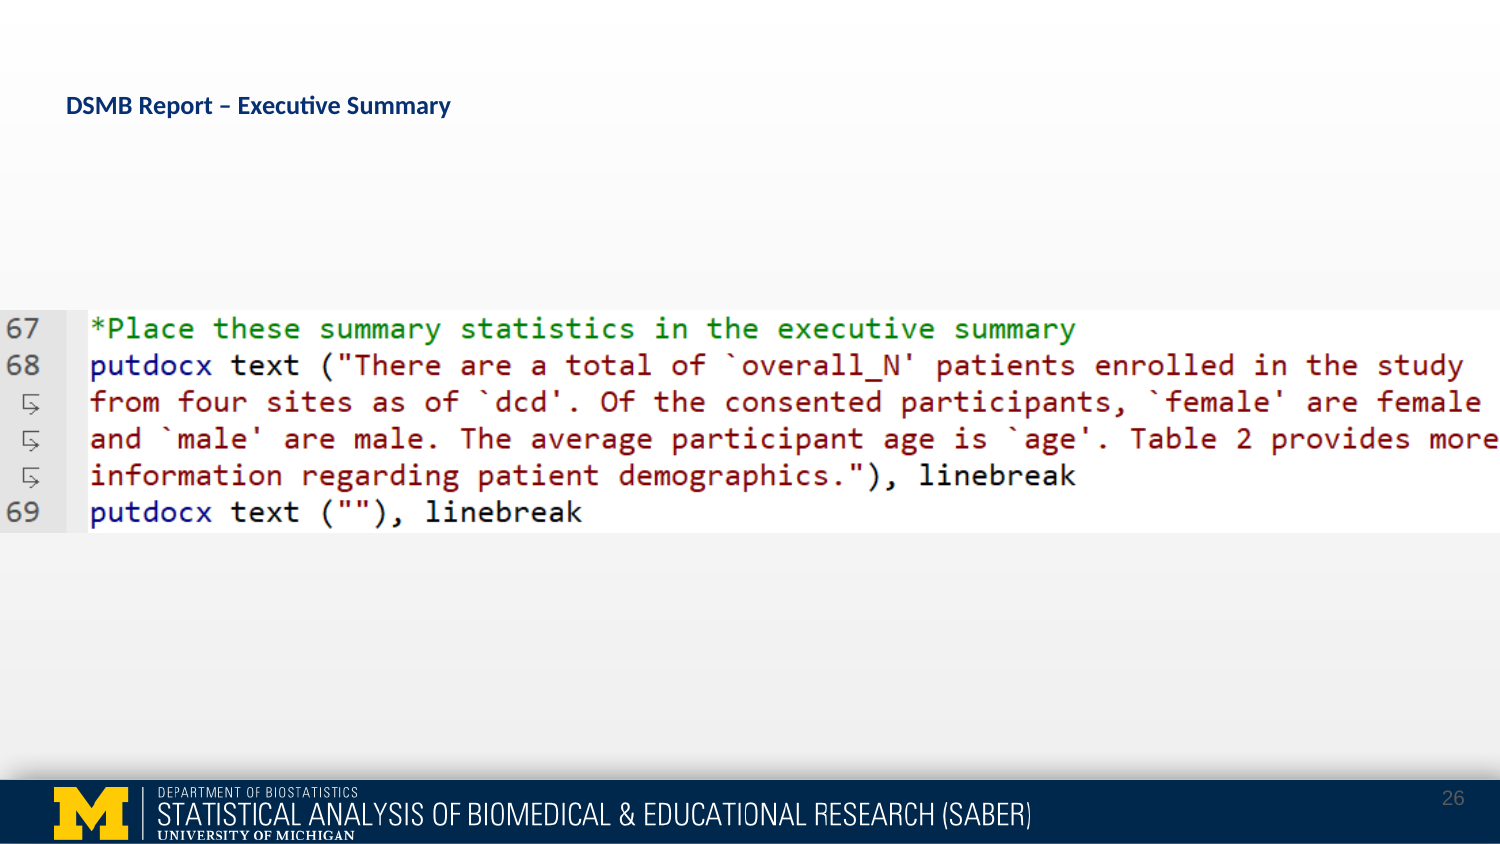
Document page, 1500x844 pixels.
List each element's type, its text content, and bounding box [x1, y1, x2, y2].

picture [54, 787, 1030, 840]
title DSMB Report – Executive Summary [51, 72, 1449, 167]
slide_number 26 [1389, 764, 1480, 830]
picture [0, 310, 1500, 534]
